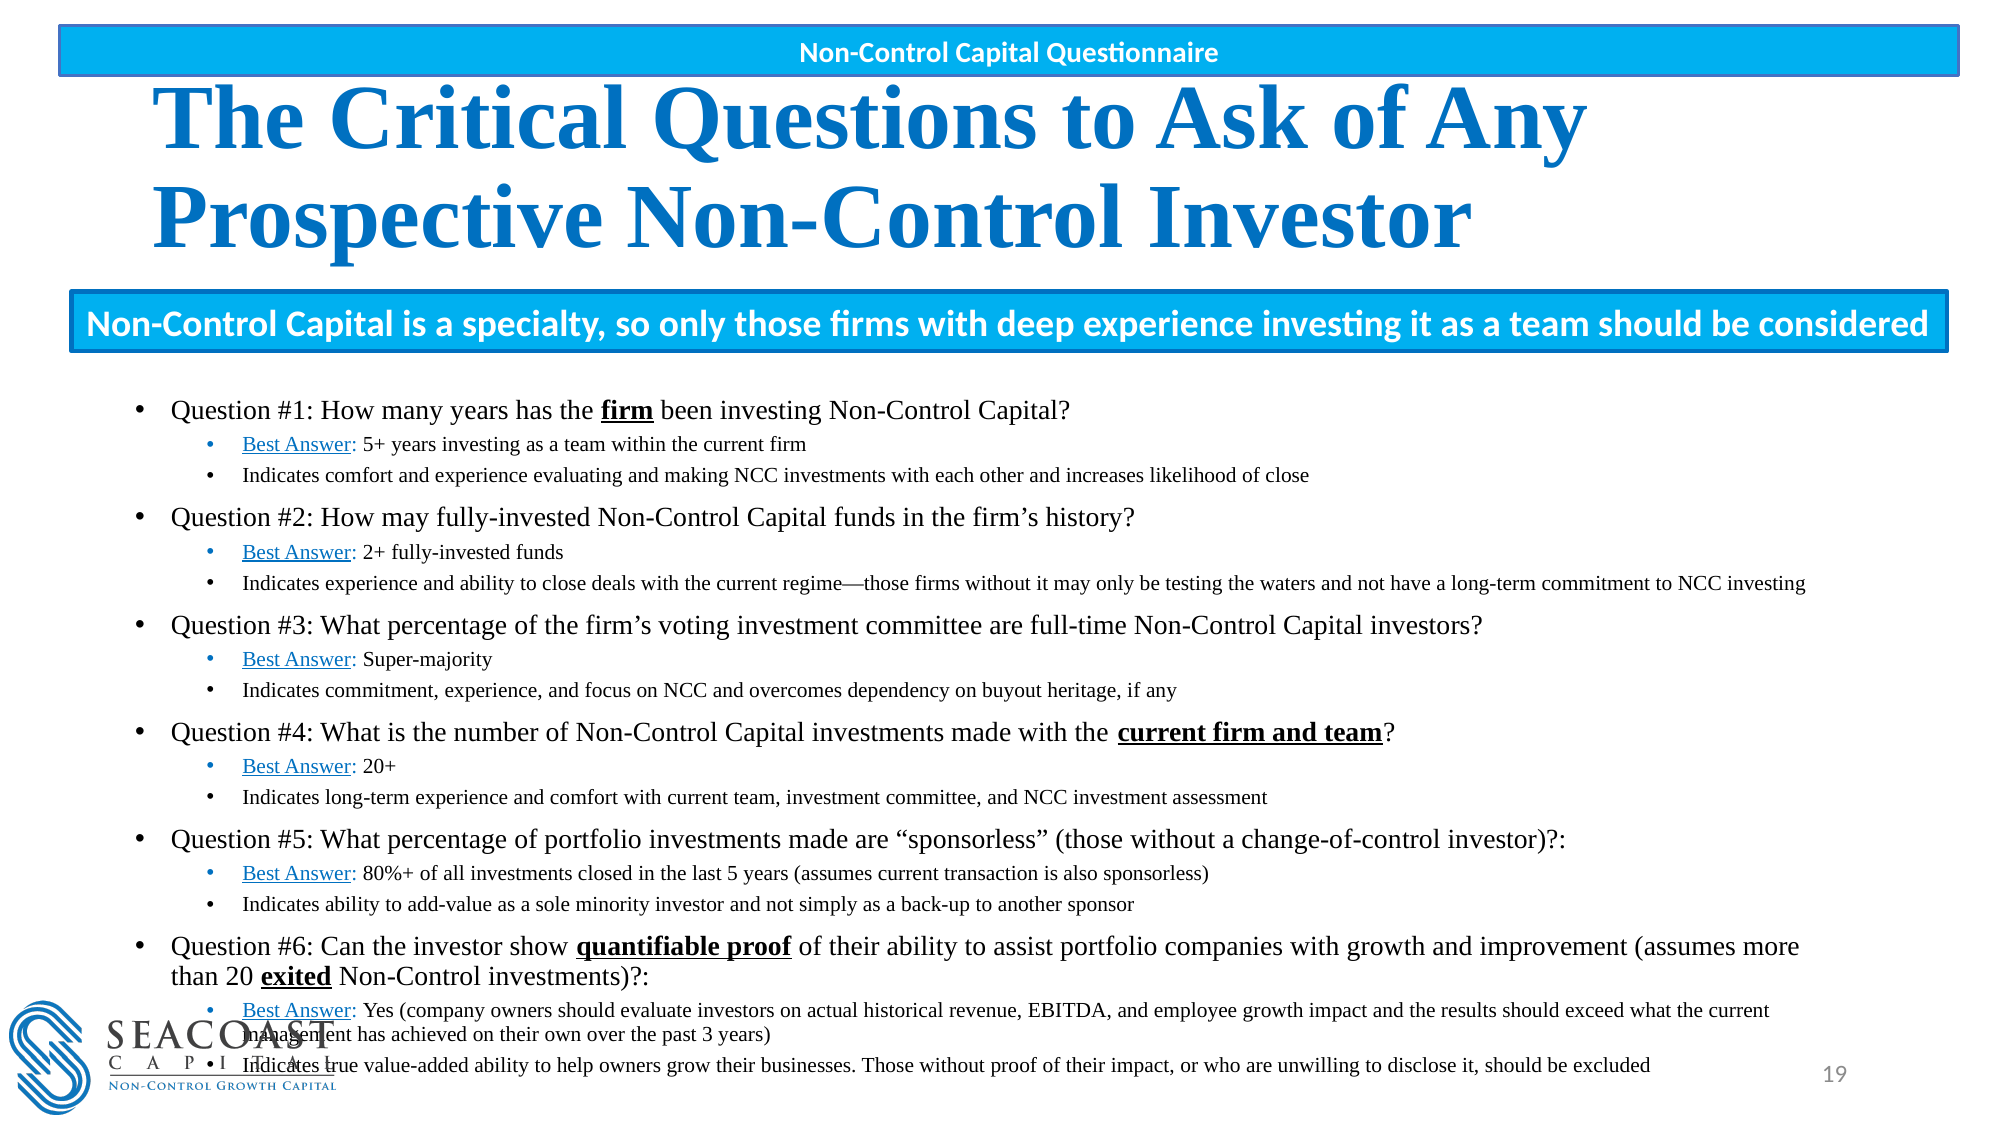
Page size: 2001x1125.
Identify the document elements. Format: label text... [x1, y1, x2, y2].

title The Critical Questions to Ask of Any Prospective Non-Control Investor [137, 76, 1863, 278]
picture [7, 1000, 357, 1115]
text_box Non-Control Capital is a specialty, so only those firms with deep experience investing it as a team should be considered [71, 291, 1947, 352]
slide_number 19 [1412, 1042, 1863, 1103]
list Question #1: How many years has the firm been investing Non-Control Capital? Best Answer: 5+ years investing as a team within the current firm Indicates comfort and experience evaluating and making NCC investments with each other and increases likelihood of close Question #2: How may fully-invested Non-Control Capital funds in the firm’s history? Best Answer: 2+ fully-invested funds Indicates experience and ability to close deals with the current regime—those firms without it may only be testing the waters and not have a long-term commitment to NCC investing Question #3: What percentage of the firm’s voting investment committee are full-time Non-Control Capital investors? Best Answer: Super-majority Indicates commitment, experience, and focus on NCC and overcomes dependency on buyout heritage, if any Question #4: What is the number of Non-Control Capital investments made with the current firm and team? Best Answer: 20+ Indicates long-term experience and comfort with current team, investment committee, and NCC investment assessment Question #5: What percentage of portfolio investments made are “sponsorless” (those without a change-of-control investor)?: Best Answer: 80%+ of all investments closed in the last 5 years (assumes current transaction is also sponsorless) Indicates ability to add-value as a sole minority investor and not simply as a back-up to another sponsor Question #6: Can the investor show quantifiable proof of their ability to assist portfolio companies with growth and improvement (assumes more than 20 exited Non-Control investments)?: Best Answer: Yes (company owners should evaluate investors on actual historical revenue, EBITDA, and employee growth impact and the results should exceed what the current management has achieved on their own over the past 3 years) Indicates true value-added ability to help owners grow their businesses. Those without proof of their impact, or who are unwilling to disclose it, should be excluded [120, 388, 1845, 1103]
text_box Non-Control Capital Questionnaire [59, 25, 1959, 76]
